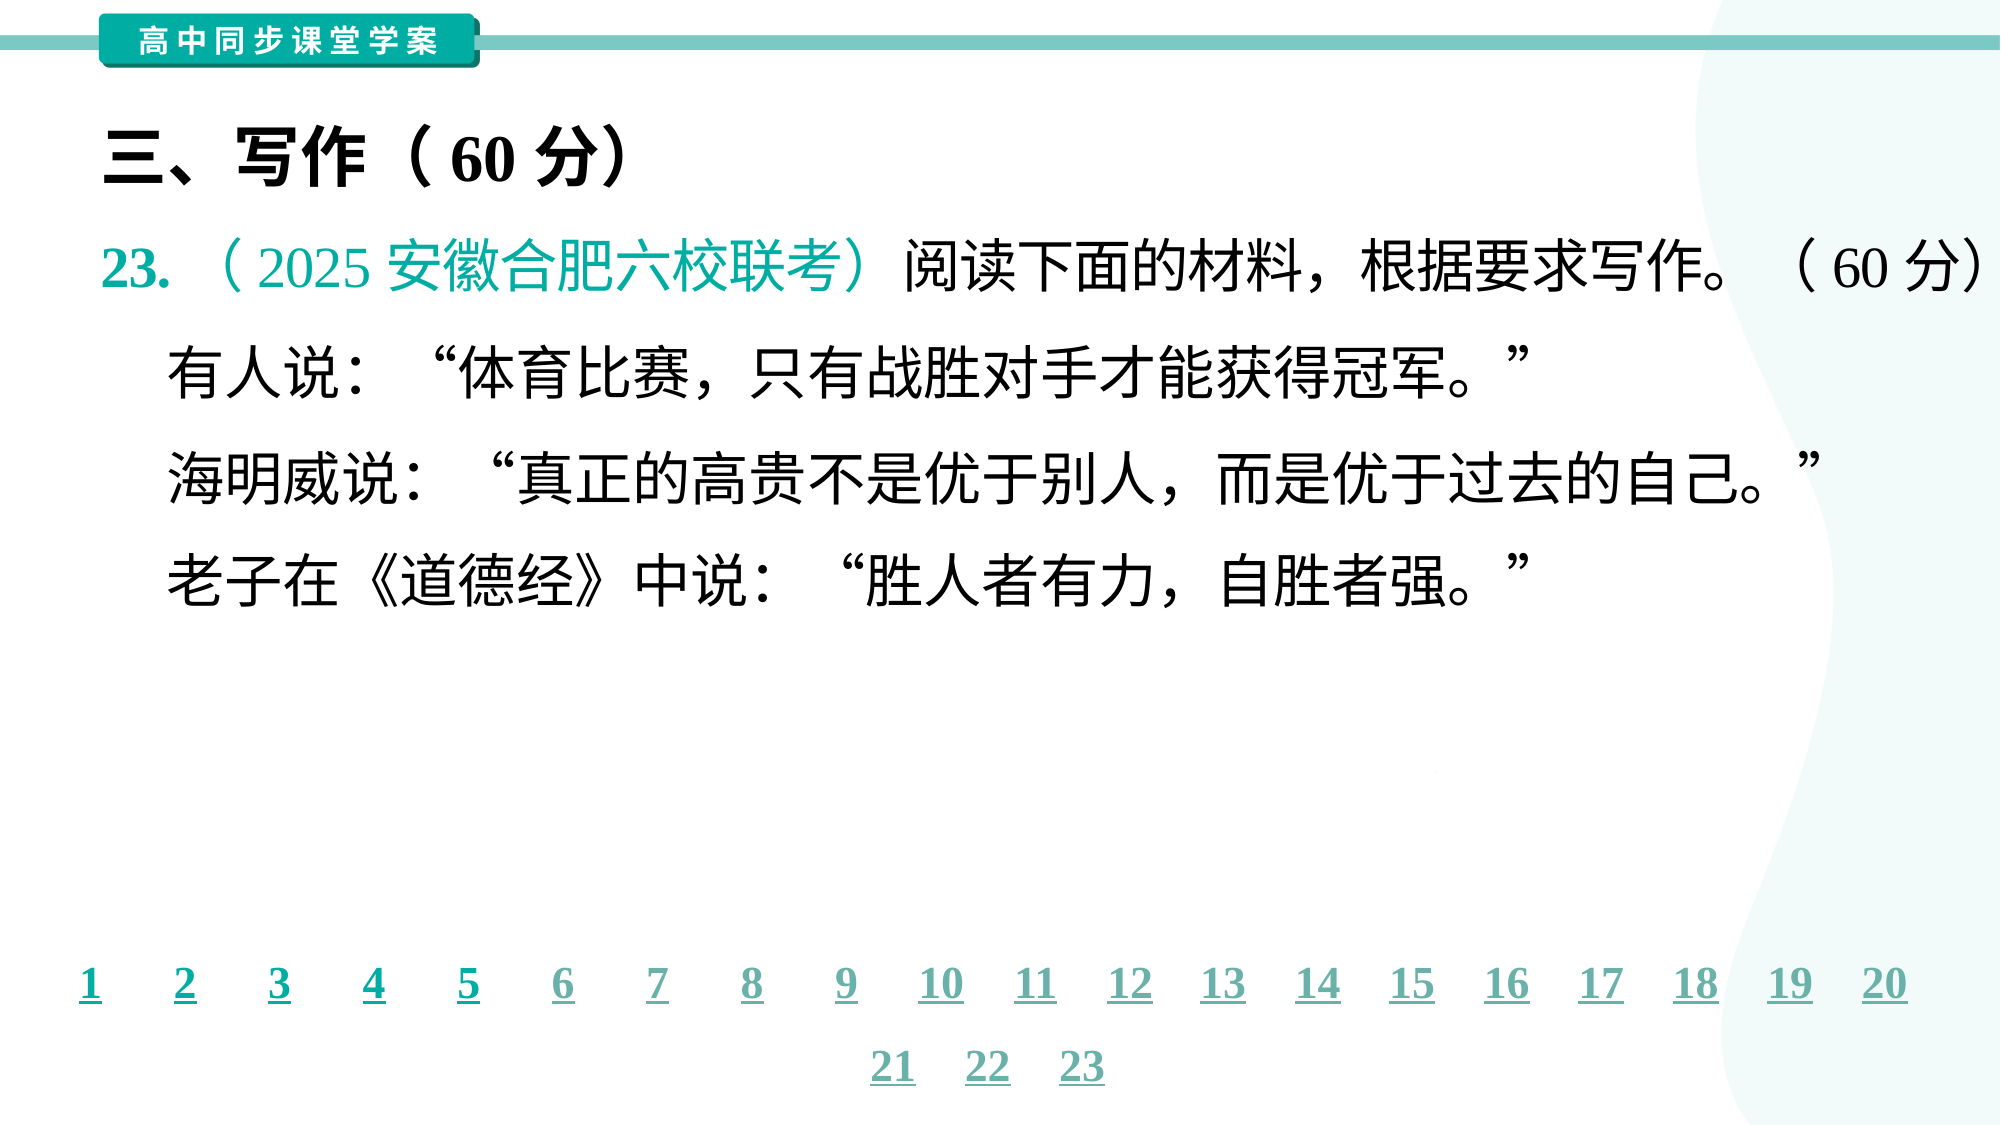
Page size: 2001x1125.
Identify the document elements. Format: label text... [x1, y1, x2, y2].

picture [0, 0, 2000, 1125]
text_box 三、写作（60分） [100, 76, 1899, 193]
text_box 23.（2025安徽合肥六校联考）阅读下面的材料，根据要求写作。（60分） 有人说：“体育比赛，只有战胜对手才能获得冠军。” 海明威说：“真正的高贵不是优于别人，而是优于过去的自己。” 老子在《道德经》中说：“胜人者有力，自胜者强。” [100, 193, 1899, 603]
